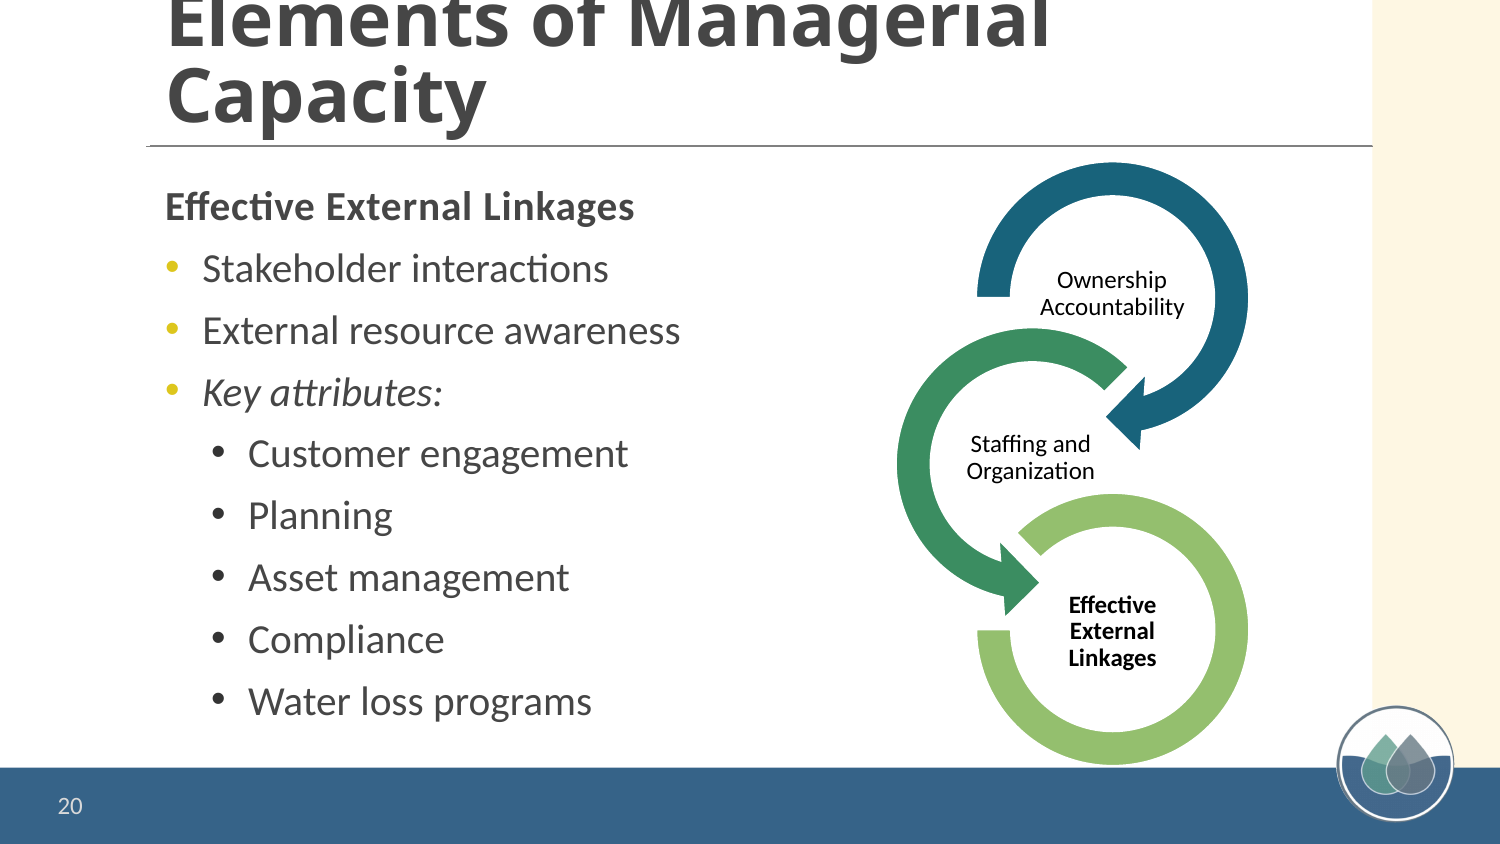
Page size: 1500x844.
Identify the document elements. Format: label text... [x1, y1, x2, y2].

title Elements of Managerial Capacity [150, 21, 1373, 146]
slide_number 20 [16, 782, 124, 828]
list Effective External Linkages Stakeholder interactions External resource awareness Key attributes: Customer engagement Planning Asset management Compliance Water loss programs [150, 171, 744, 734]
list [772, 152, 1373, 753]
